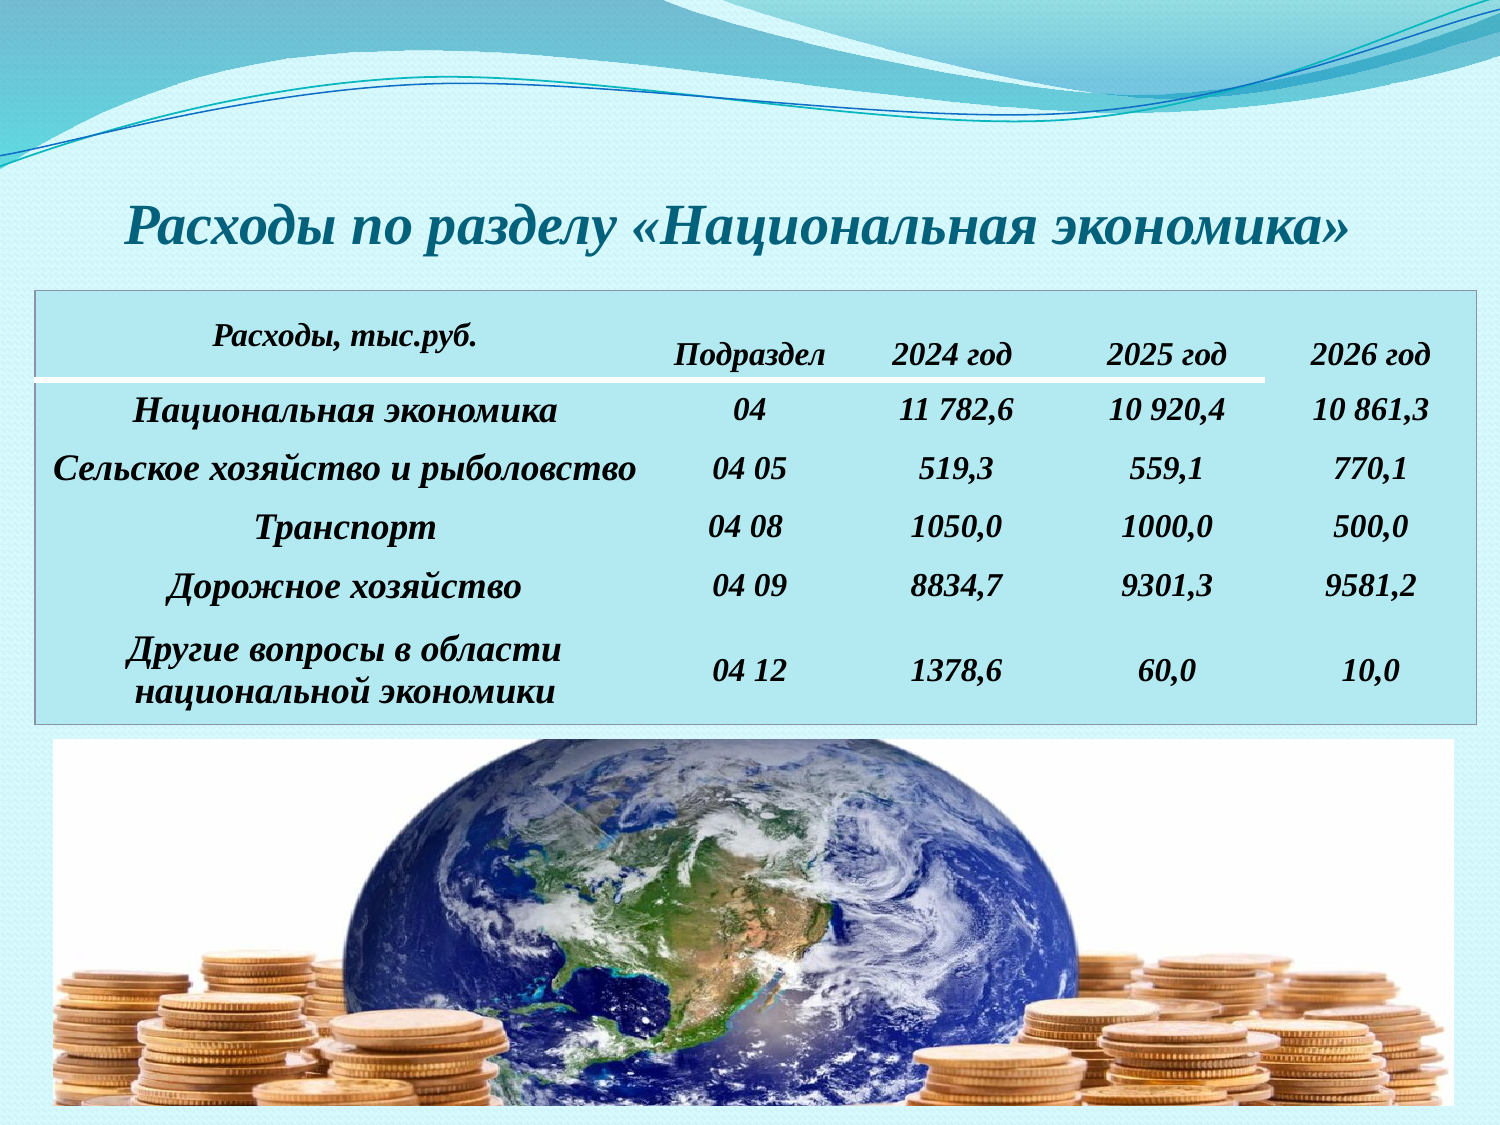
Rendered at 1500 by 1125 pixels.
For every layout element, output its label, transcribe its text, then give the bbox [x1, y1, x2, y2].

table_header 2026 год [1265, 291, 1476, 380]
table_cell 9581,2 [1265, 556, 1476, 615]
table_cell 1378,6 [844, 615, 1069, 724]
table_cell 04 12 [655, 615, 844, 724]
table_cell Национальная экономика [36, 383, 655, 439]
table_cell 04 [655, 383, 844, 439]
table_cell Сельское хозяйство и рыболовство [36, 439, 655, 497]
table_cell 559,1 [1069, 439, 1265, 497]
table_cell 10 861,3 [1265, 380, 1476, 439]
table_cell 04 08 [655, 497, 844, 556]
title Расходы по разделу «Национальная экономика» [23, 140, 1454, 327]
table_cell 500,0 [1265, 497, 1476, 556]
table_cell 04 09 [655, 556, 844, 615]
table_cell 8834,7 [844, 556, 1069, 615]
table_cell Дорожное хозяйство [36, 556, 655, 615]
table_cell Транспорт [36, 497, 655, 556]
table_cell Другие вопросы в области национальной экономики [36, 615, 655, 724]
table_cell 11 782,6 [844, 383, 1069, 439]
table_cell 9301,3 [1069, 556, 1265, 615]
table_cell 519,3 [844, 439, 1069, 497]
table_cell 1000,0 [1069, 497, 1265, 556]
table_header Подраздел [655, 291, 844, 377]
table_cell 10 920,4 [1069, 383, 1265, 439]
table_header Расходы, тыс.руб. [36, 291, 655, 377]
table_header 2024 год [844, 291, 1069, 377]
table_cell 1050,0 [844, 497, 1069, 556]
table_cell 04 05 [655, 439, 844, 497]
picture [52, 739, 1454, 1107]
table_cell 770,1 [1265, 439, 1476, 497]
table_header 2025 год [1069, 291, 1265, 377]
table_cell 60,0 [1069, 615, 1265, 724]
table_cell 10,0 [1265, 615, 1476, 724]
